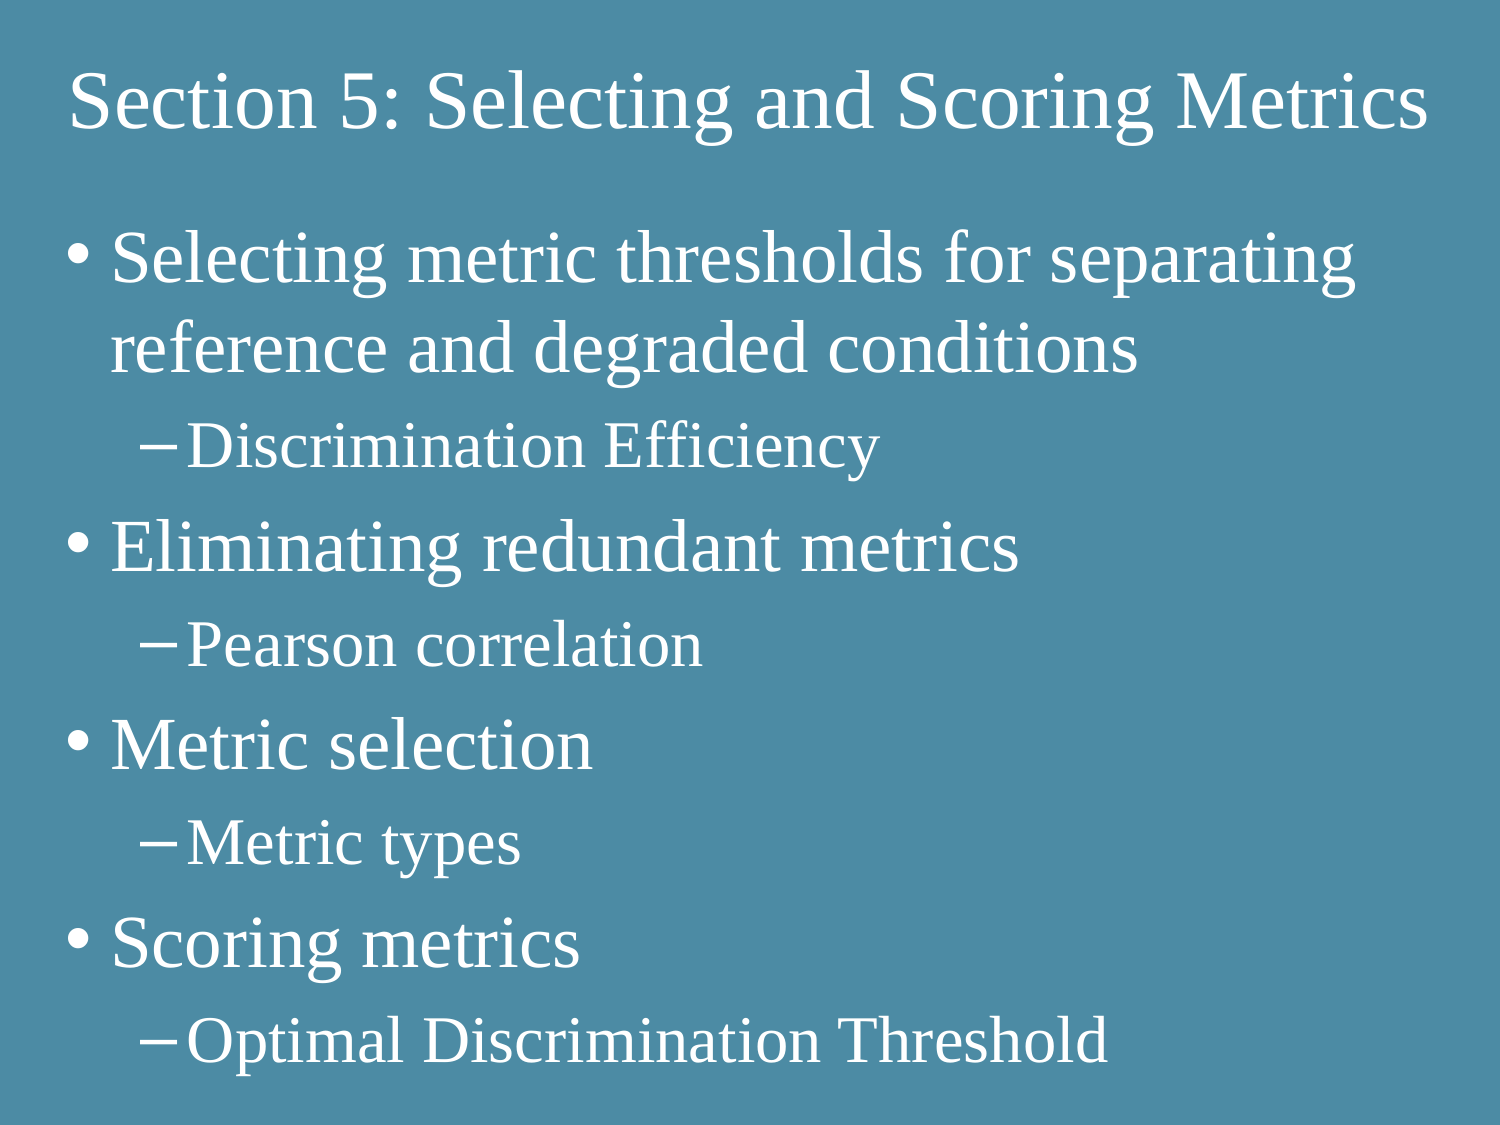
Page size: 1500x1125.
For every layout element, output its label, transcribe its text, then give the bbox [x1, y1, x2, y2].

title Section 5: Selecting and Scoring Metrics [50, 37, 1450, 200]
list Selecting metric thresholds for separating reference and degraded conditions Discrimination Efficiency Eliminating redundant metrics Pearson correlation Metric selection Metric types Scoring metrics Optimal Discrimination Threshold [50, 200, 1450, 1100]
